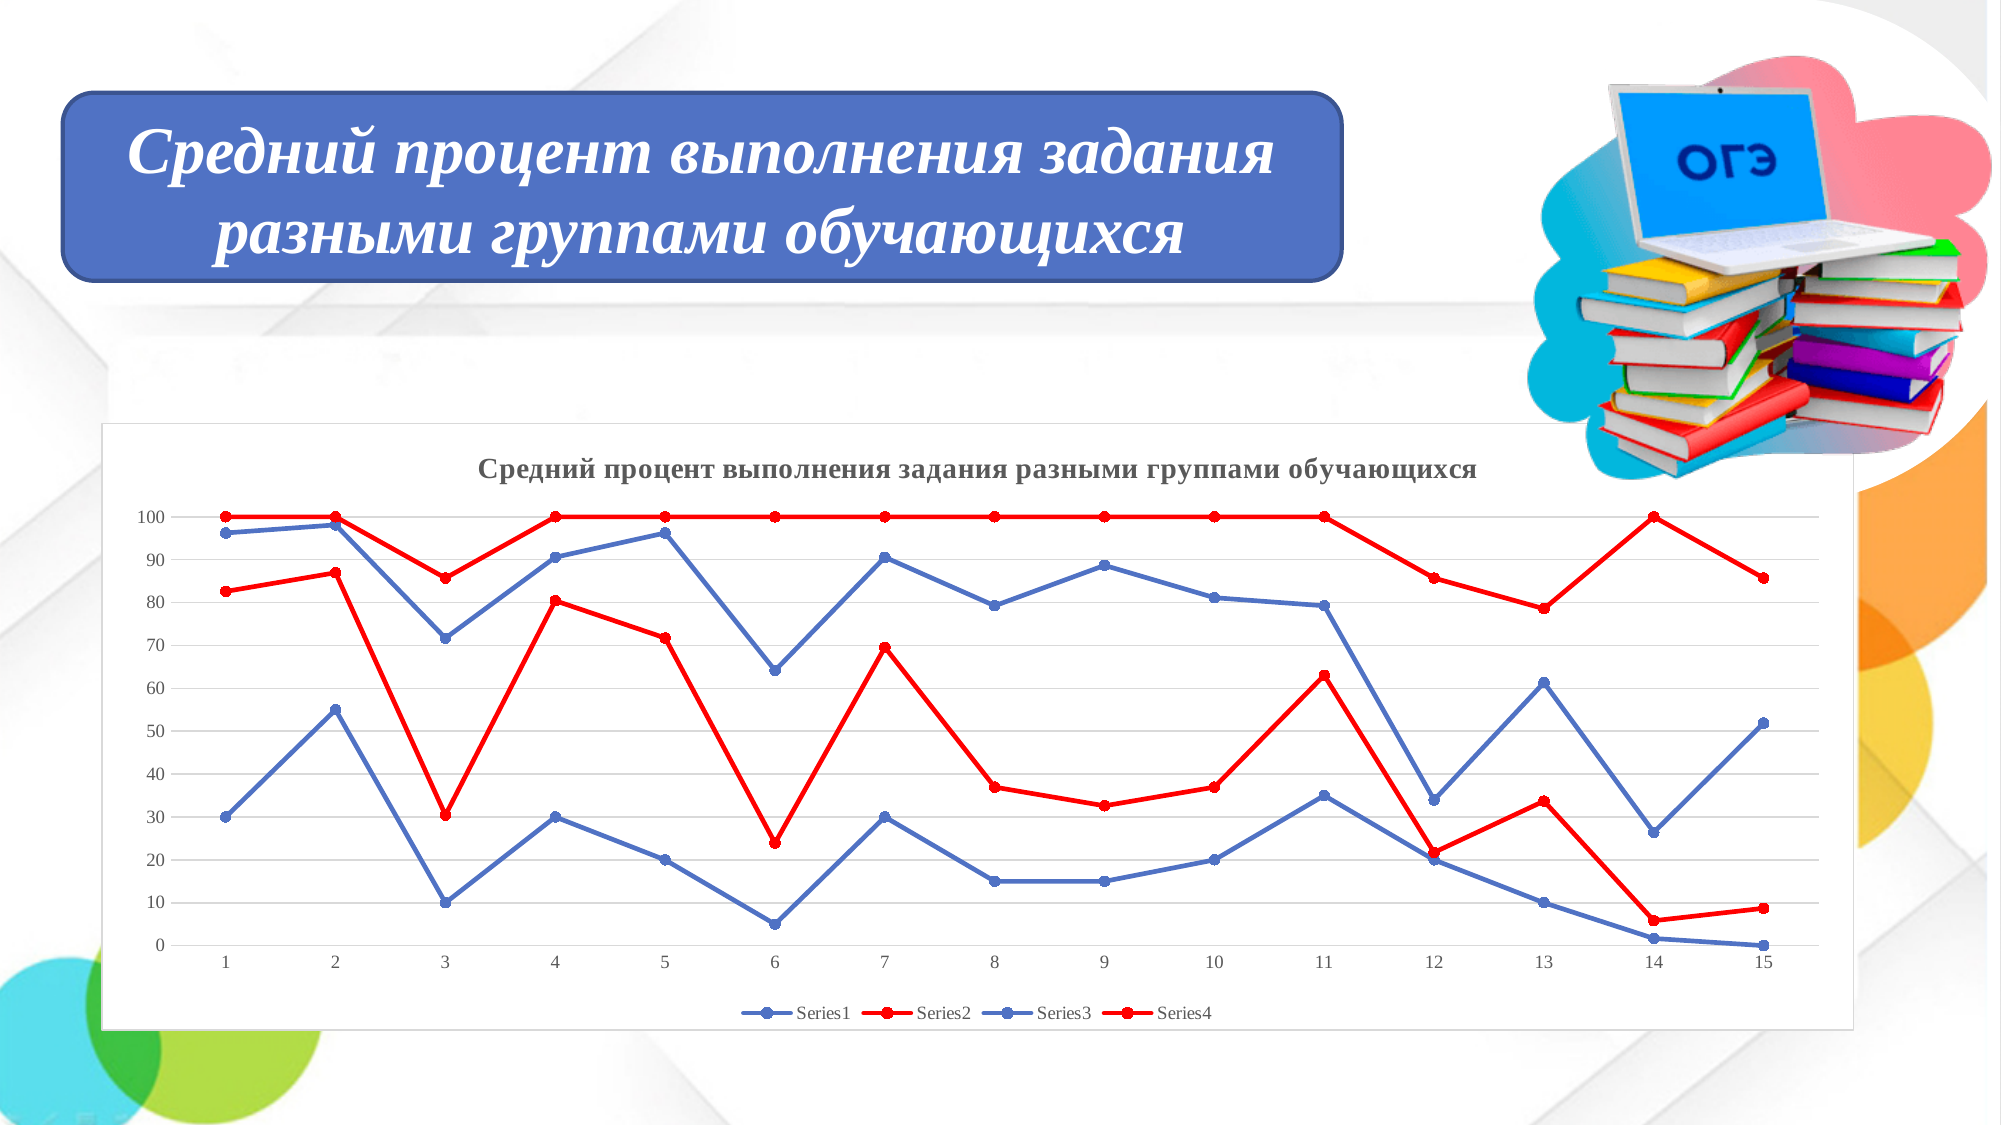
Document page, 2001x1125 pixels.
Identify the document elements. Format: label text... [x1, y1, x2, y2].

chart [100, 422, 1855, 1032]
picture [0, 0, 2001, 1125]
text_box Средний процент выполнения задания разными группами обучающихся [60, 90, 1344, 283]
